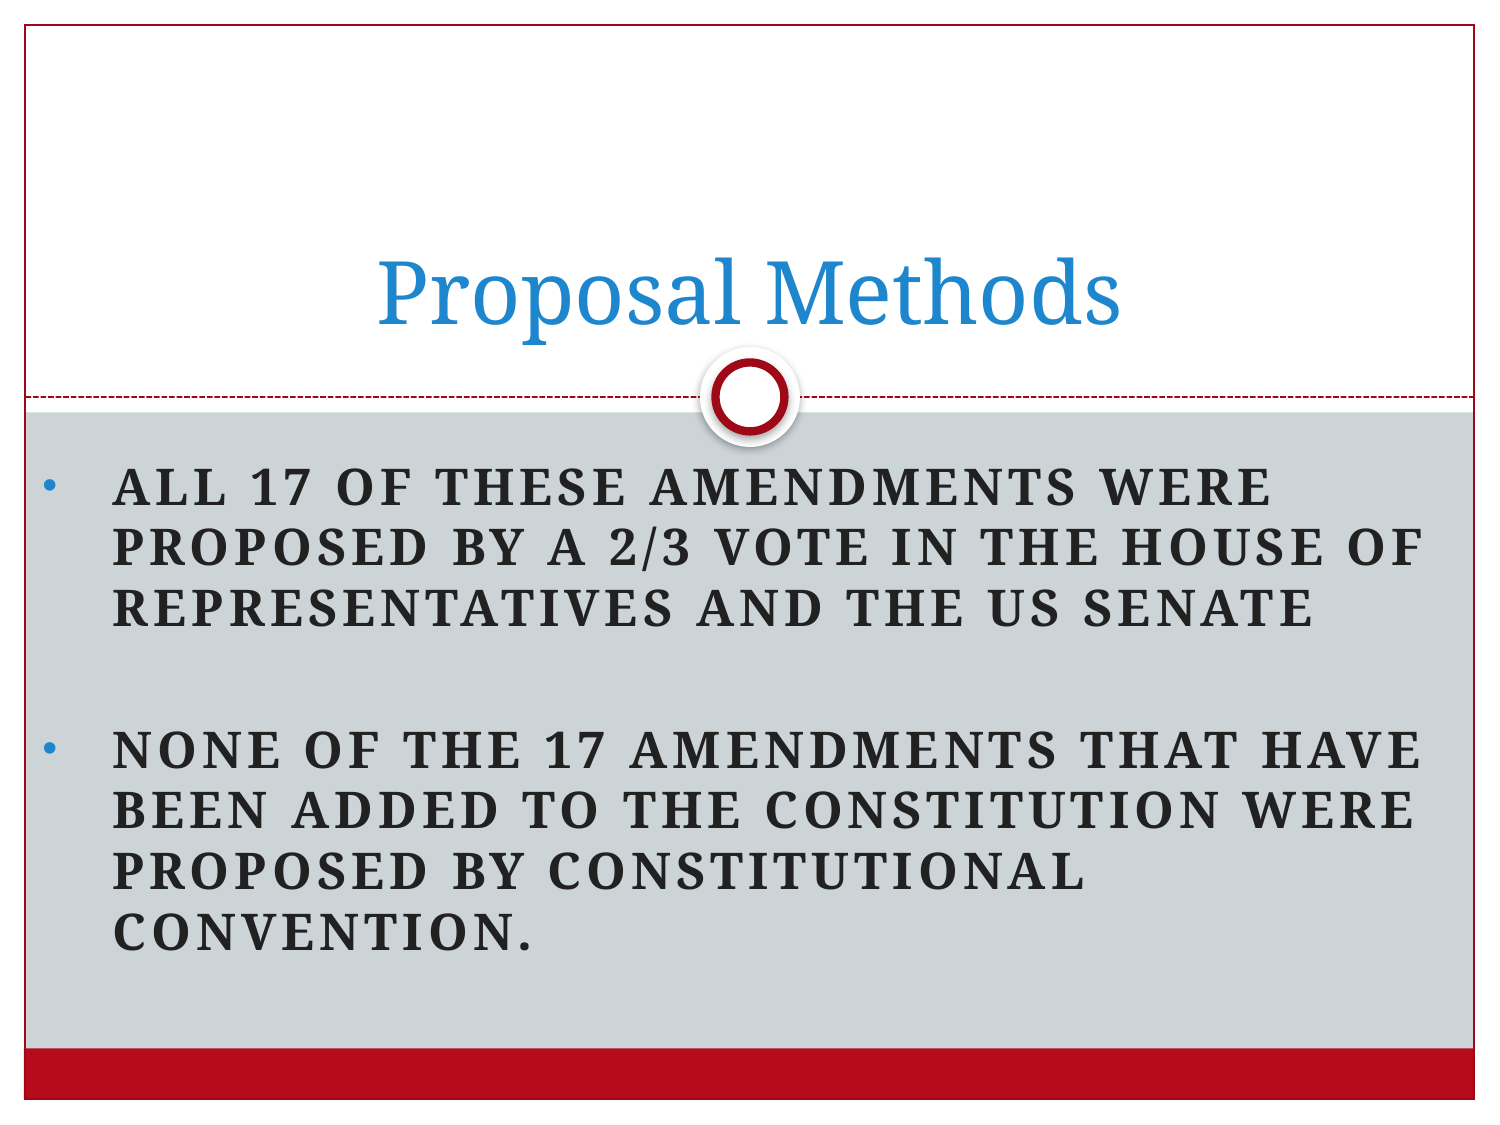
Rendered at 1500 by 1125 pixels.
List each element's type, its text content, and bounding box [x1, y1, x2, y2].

subtitle All 17 of these amendments were proposed by a 2/3 vote in the house of representatives and the US senate None of the 17 amendments that have been added to the Constitution were proposed by constitutional convention. [27, 447, 1471, 1012]
title Proposal Methods [112, 62, 1388, 350]
